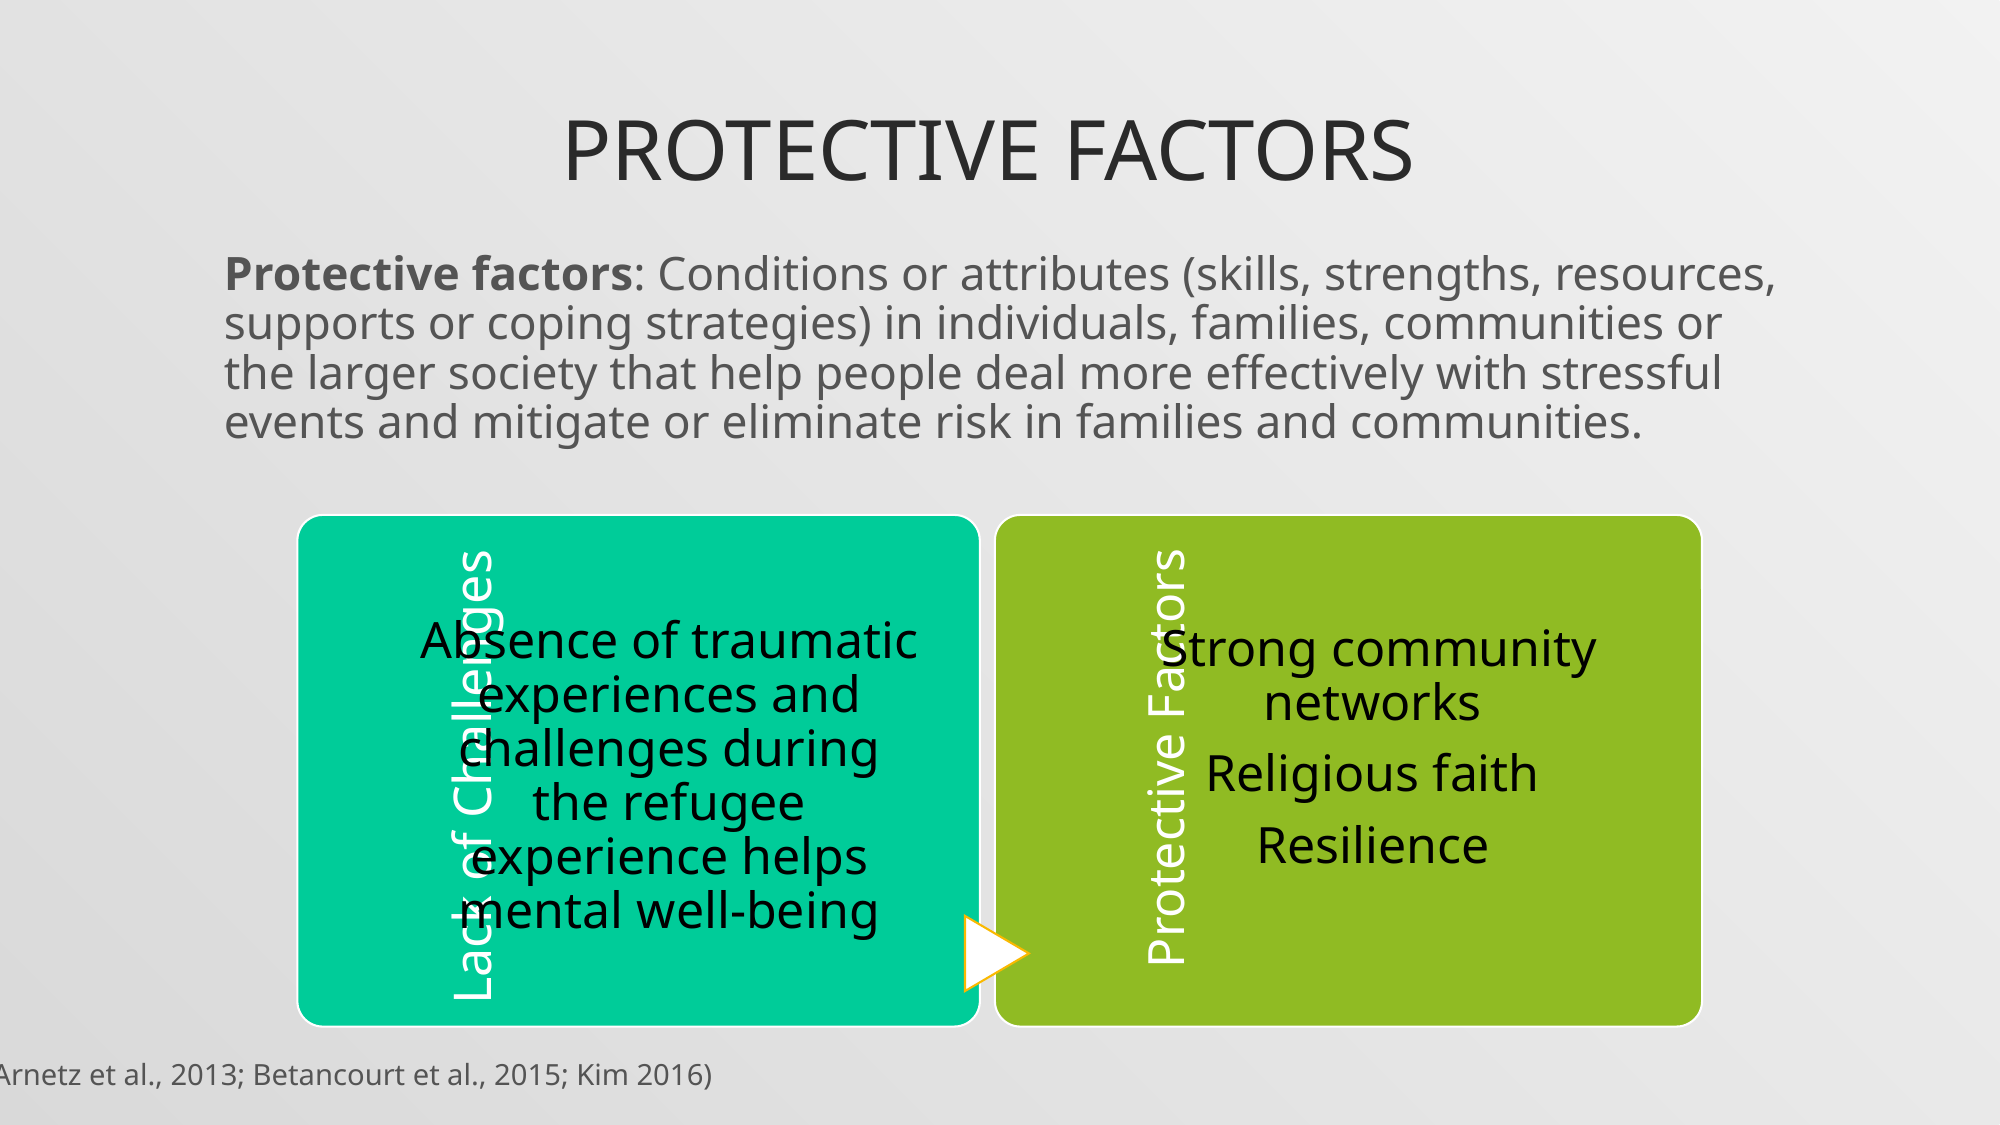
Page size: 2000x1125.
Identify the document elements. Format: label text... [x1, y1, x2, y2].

title Protective Factors [199, 45, 1800, 263]
text_box (Arnetz et al., 2013; Betancourt et al., 2015; Kim 2016) [0, 1048, 736, 1099]
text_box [296, 498, 1703, 1043]
list Protective factors: Conditions or attributes (skills, strengths, resources, supports or coping strategies) in individuals, families, communities or the larger society that help people deal more effectively with stressful events and mitigate or eliminate risk in families and communities. [202, 243, 1803, 506]
